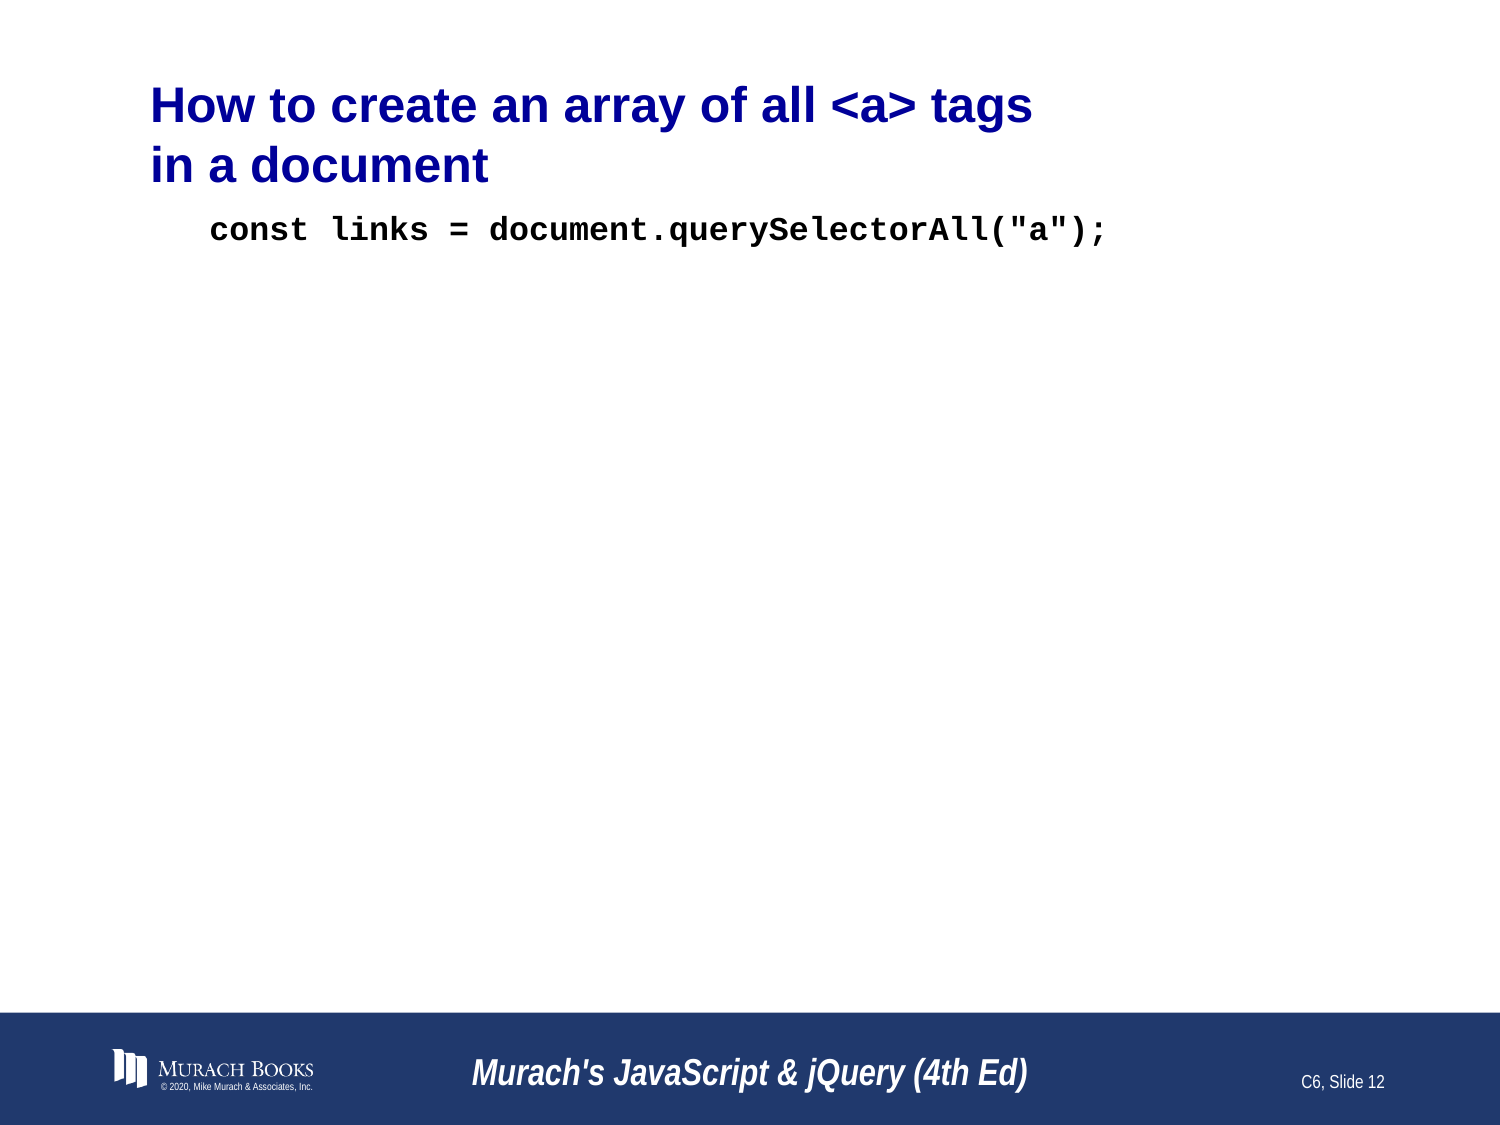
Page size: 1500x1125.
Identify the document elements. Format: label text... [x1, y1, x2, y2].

footer © 2020, Mike Murach & Associates, Inc. [12, 1025, 463, 1100]
list const links = document.querySelectorAll("a"); [137, 200, 1350, 1000]
slide_number Murach's JavaScript & jQuery (4th Ed) [463, 1025, 1050, 1100]
slide_number C6, Slide 12 [1087, 1025, 1400, 1100]
title How to create an array of all <a> tags in a document [150, 72, 1350, 194]
